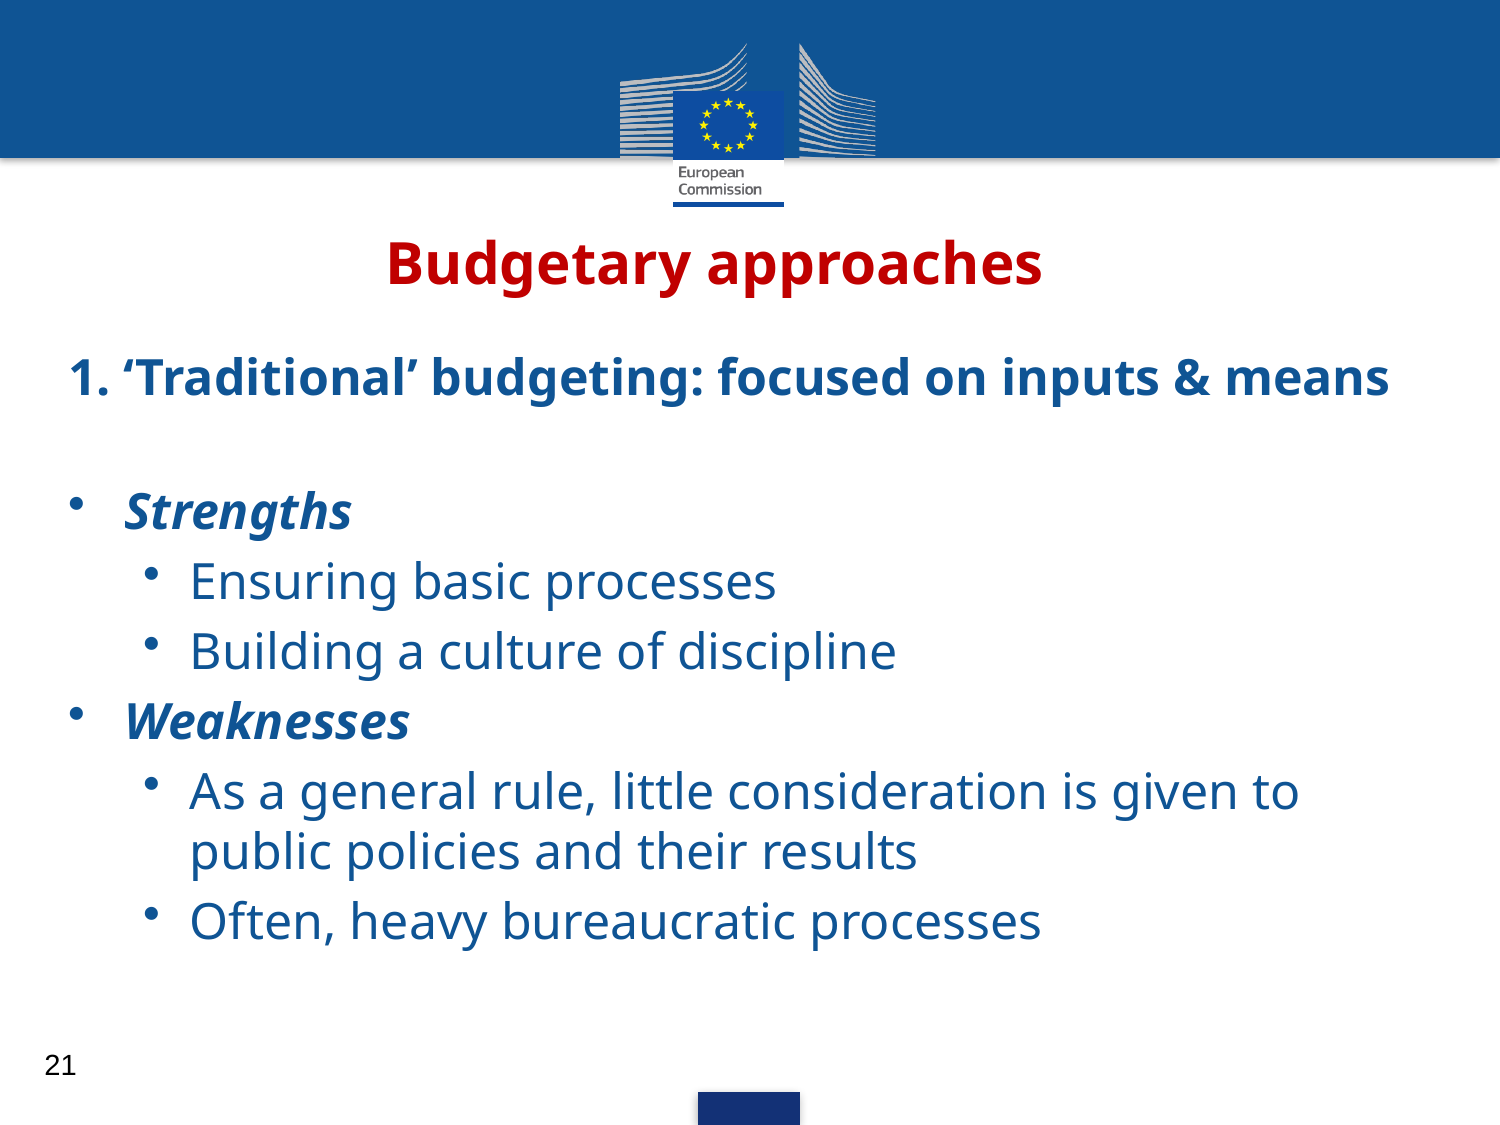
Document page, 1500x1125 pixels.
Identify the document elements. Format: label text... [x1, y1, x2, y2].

title Budgetary approaches [0, 196, 1430, 327]
list 1. ‘Traditional’ budgeting: focused on inputs & means Strengths Ensuring basic processes Building a culture of discipline Weaknesses As a general rule, little consideration is given to public policies and their results Often, heavy bureaucratic processes [53, 338, 1460, 1039]
slide_number 21 [29, 1010, 94, 1090]
